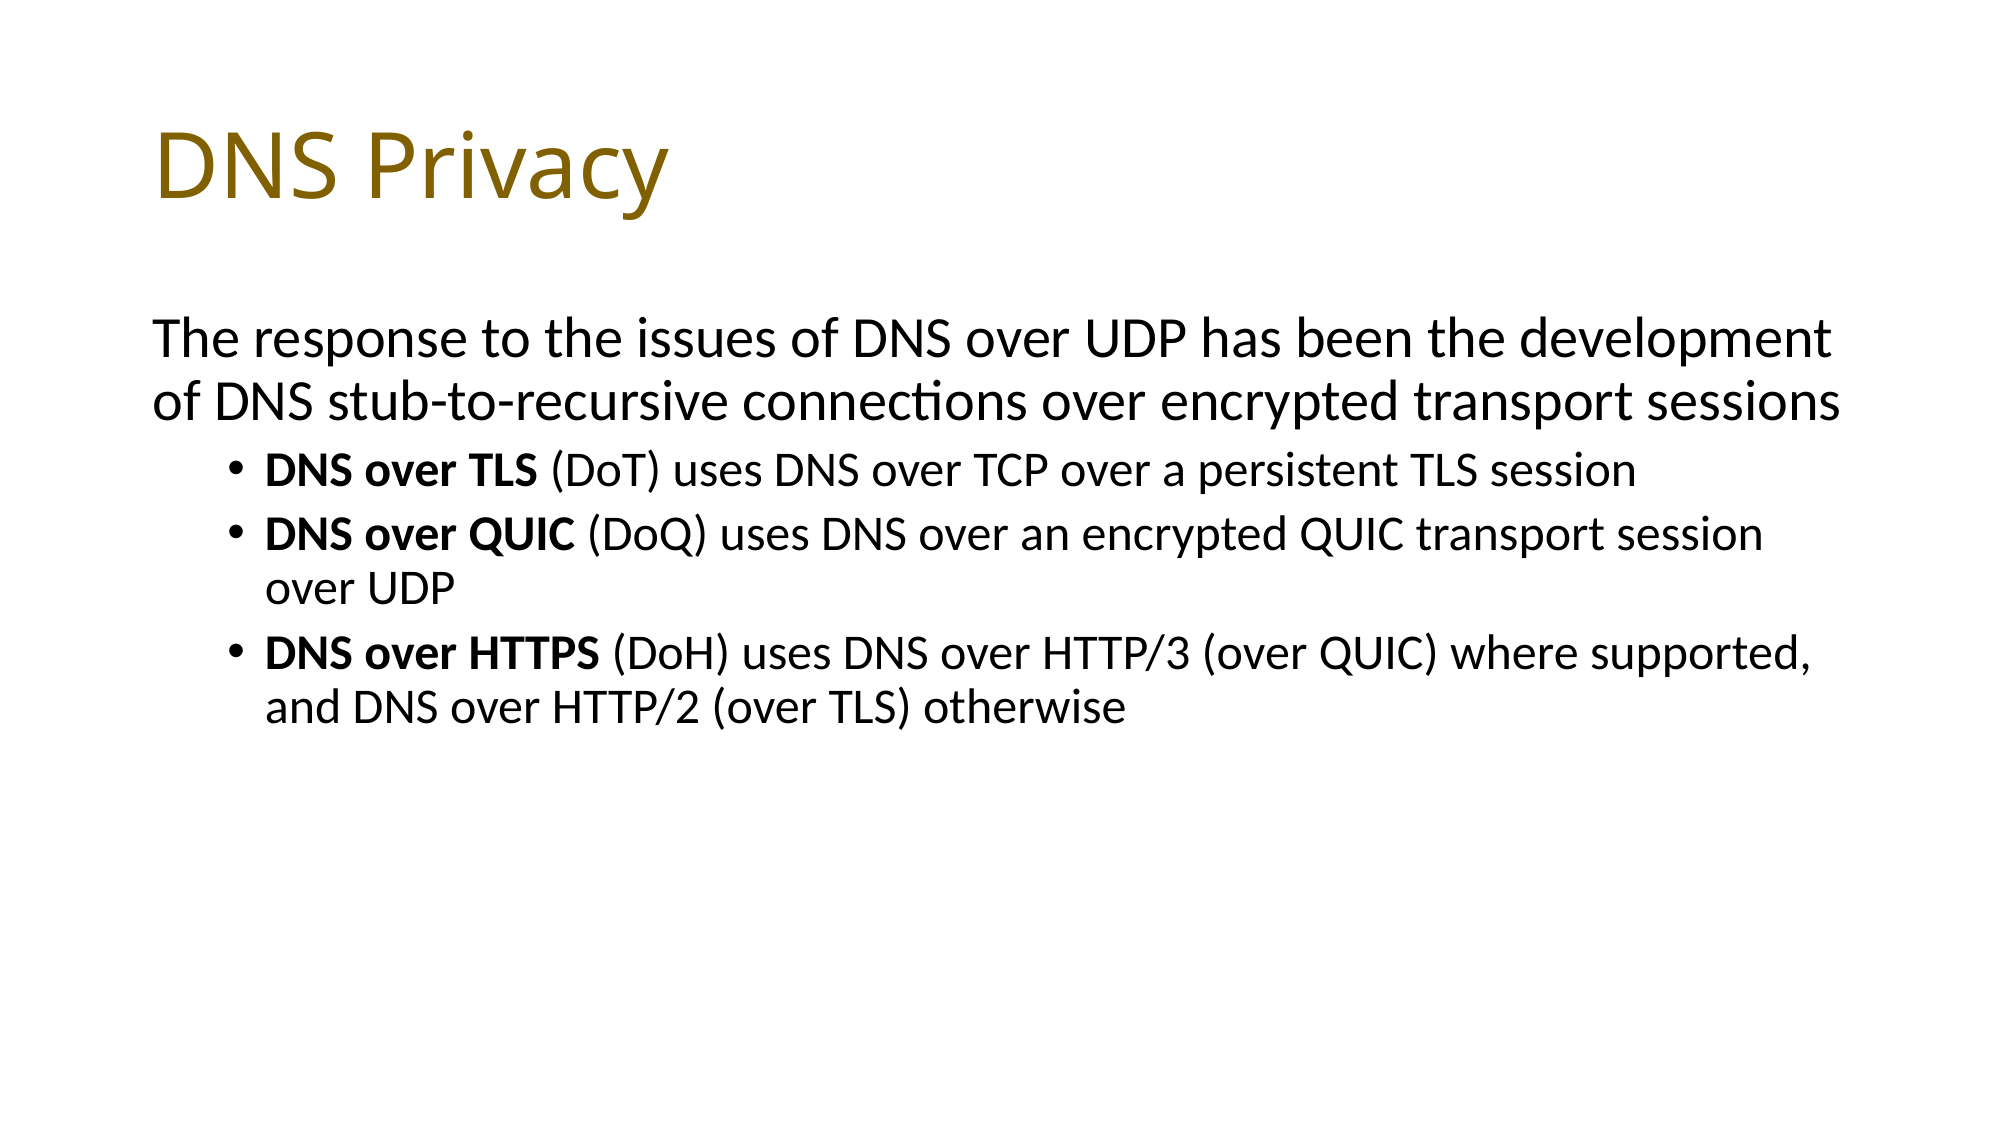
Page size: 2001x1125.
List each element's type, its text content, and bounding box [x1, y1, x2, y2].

title DNS Privacy [137, 59, 1863, 278]
list The response to the issues of DNS over UDP has been the development of DNS stub-to-recursive connections over encrypted transport sessions DNS over TLS (DoT) uses DNS over TCP over a persistent TLS session DNS over QUIC (DoQ) uses DNS over an encrypted QUIC transport session over UDP DNS over HTTPS (DoH) uses DNS over HTTP/3 (over QUIC) where supported, and DNS over HTTP/2 (over TLS) otherwise [137, 299, 1863, 1014]
